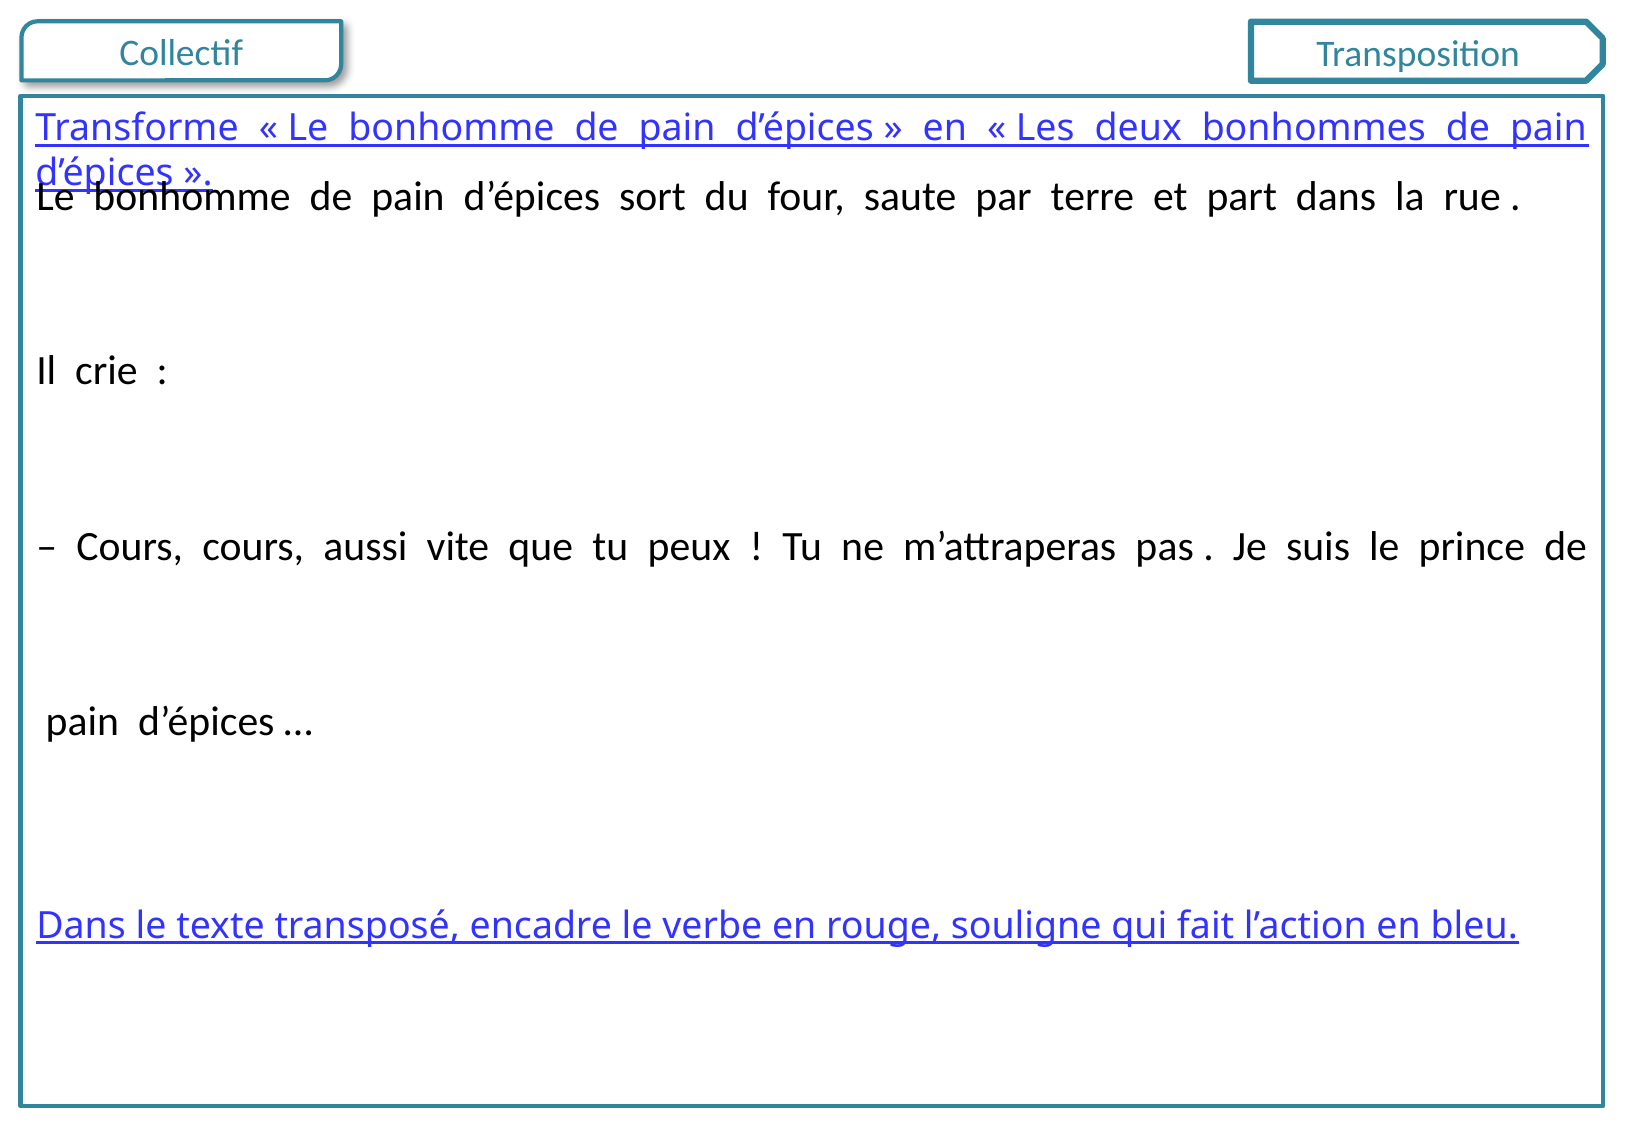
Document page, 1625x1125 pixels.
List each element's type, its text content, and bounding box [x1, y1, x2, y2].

list Transposition [1251, 21, 1585, 81]
list Le bonhomme de pain d’épices sort du four, saute par terre et part dans la rue . Il crie : – Cours, cours, aussi vite que tu peux ! Tu ne m’attraperas pas . Je suis le prince de pain d’épices … Dans le texte transposé, encadre le verbe en rouge, souligne qui fait l’action en bleu. [21, 160, 1604, 1083]
list Transforme « Le bonhomme de pain d’épices » en « Les deux bonhommes de pain d’épices ». [18, 94, 1605, 1108]
